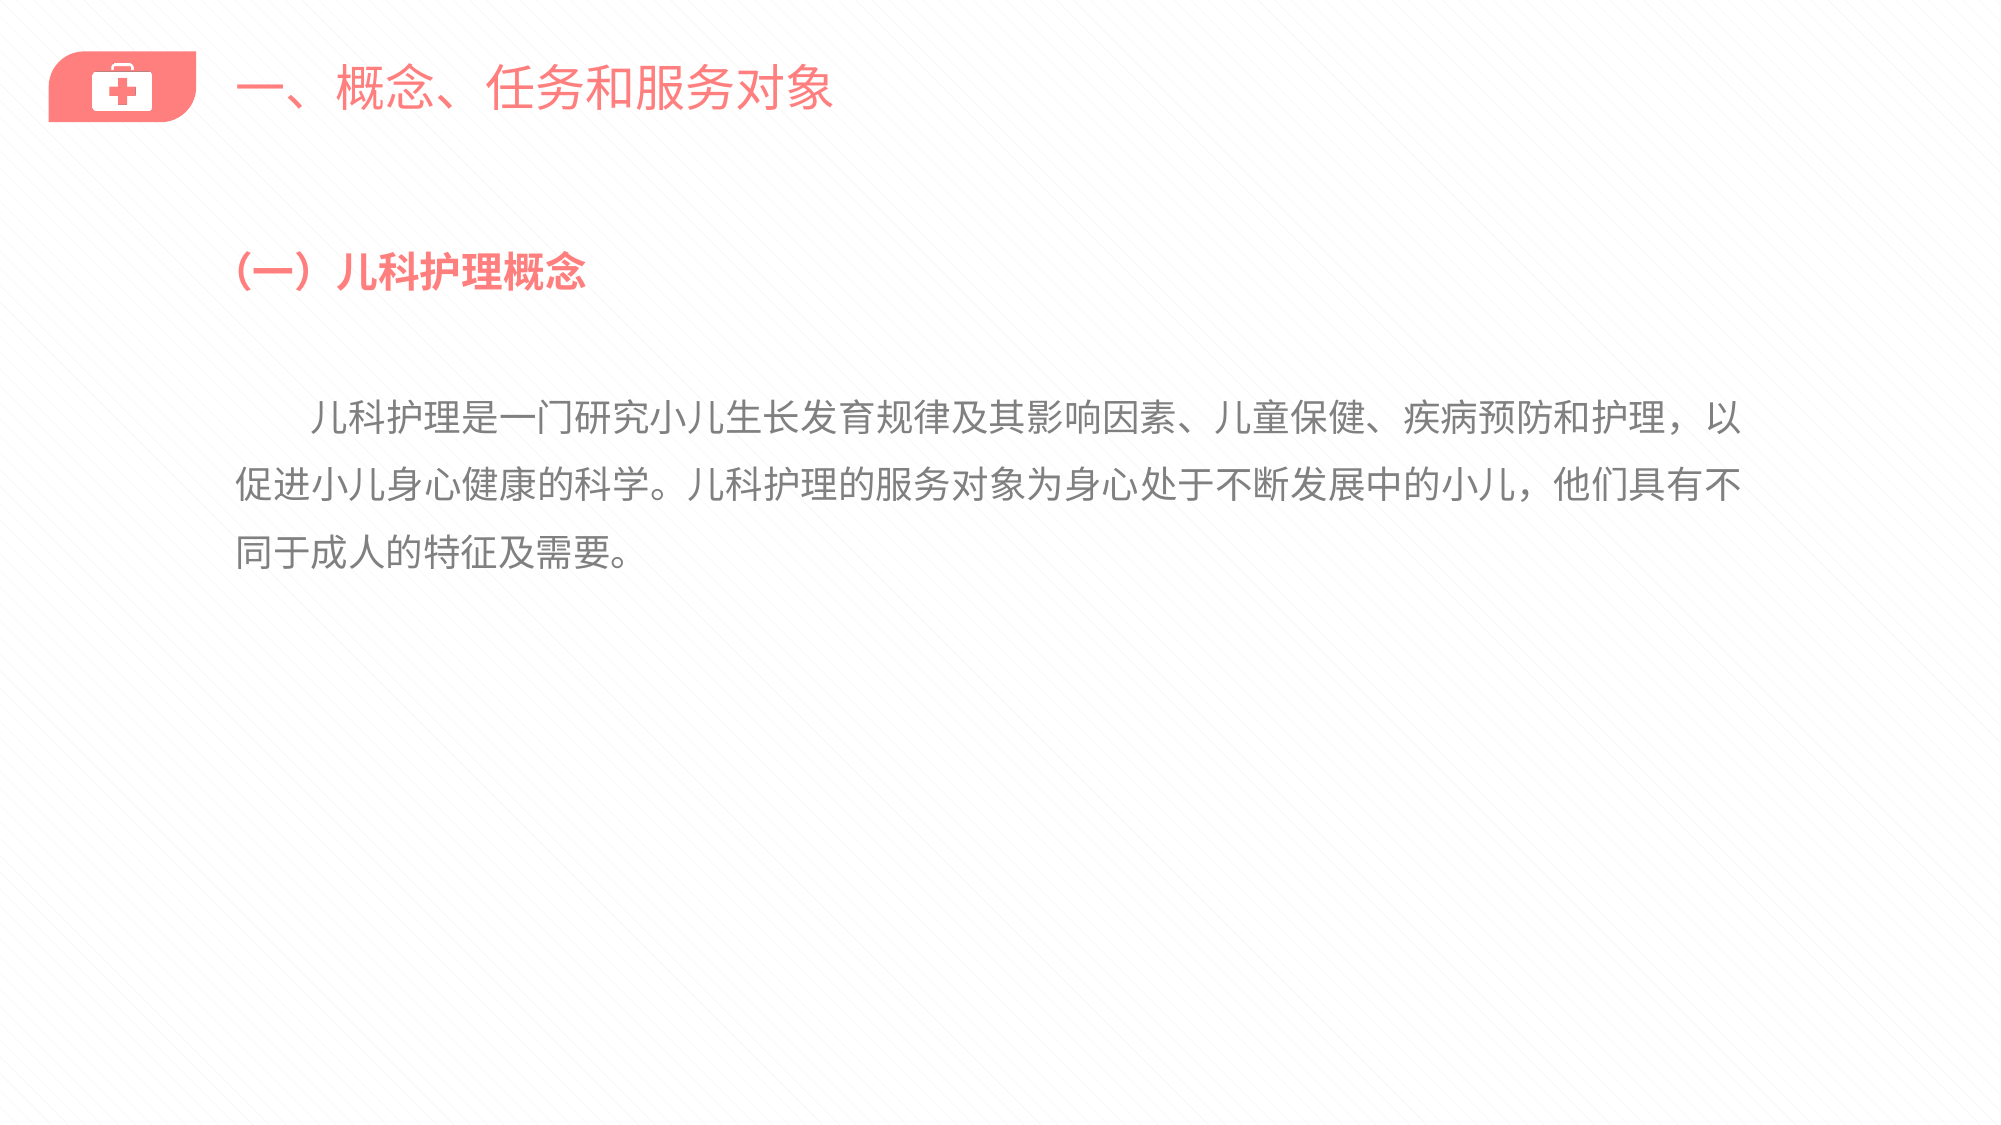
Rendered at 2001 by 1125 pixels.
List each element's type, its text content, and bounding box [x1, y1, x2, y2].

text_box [48, 42, 1934, 132]
text_box 儿科护理是一门研究小儿生长发育规律及其影响因素、儿童保健、疾病预防和护理，以促进小儿身心健康的科学。儿科护理的服务对象为身心处于不断发展中的小儿，他们具有不同于成人的特征及需要。 [220, 363, 1757, 582]
text_box （一）儿科护理概念 [196, 238, 1355, 303]
